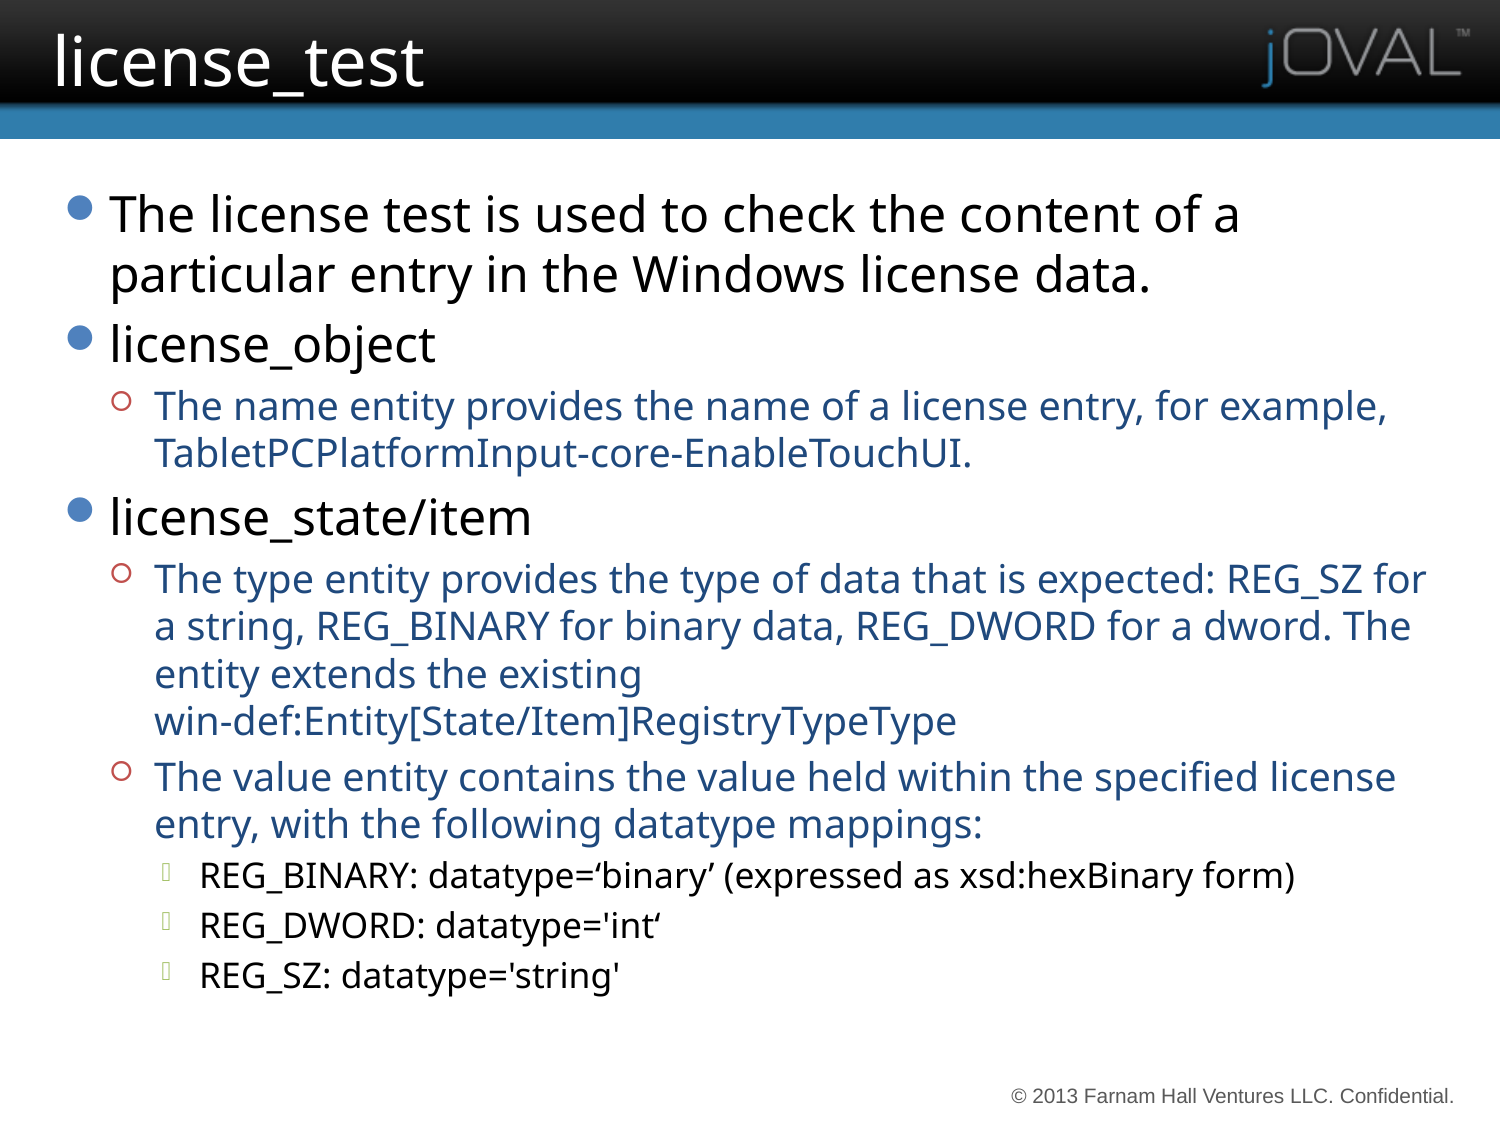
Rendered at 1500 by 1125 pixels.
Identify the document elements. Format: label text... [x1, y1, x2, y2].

picture [0, 0, 1500, 139]
list The license test is used to check the content of a particular entry in the Windows license data. license_object The name entity provides the name of a license entry, for example, TabletPCPlatformInput-core-EnableTouchUI. license_state/item The type entity provides the type of data that is expected: REG_SZ for a string, REG_BINARY for binary data, REG_DWORD for a dword. The entity extends the existing win-def:Entity[State/Item]RegistryTypeType The value entity contains the value held within the specified license entry, with the following datatype mappings: REG_BINARY: datatype=‘binary’ (expressed as xsd:hexBinary form) REG_DWORD: datatype='int‘ REG_SZ: datatype='string' [49, 175, 1445, 1026]
footer © 2013 Farnam Hall Ventures LLC. Confidential. [75, 1074, 1475, 1113]
